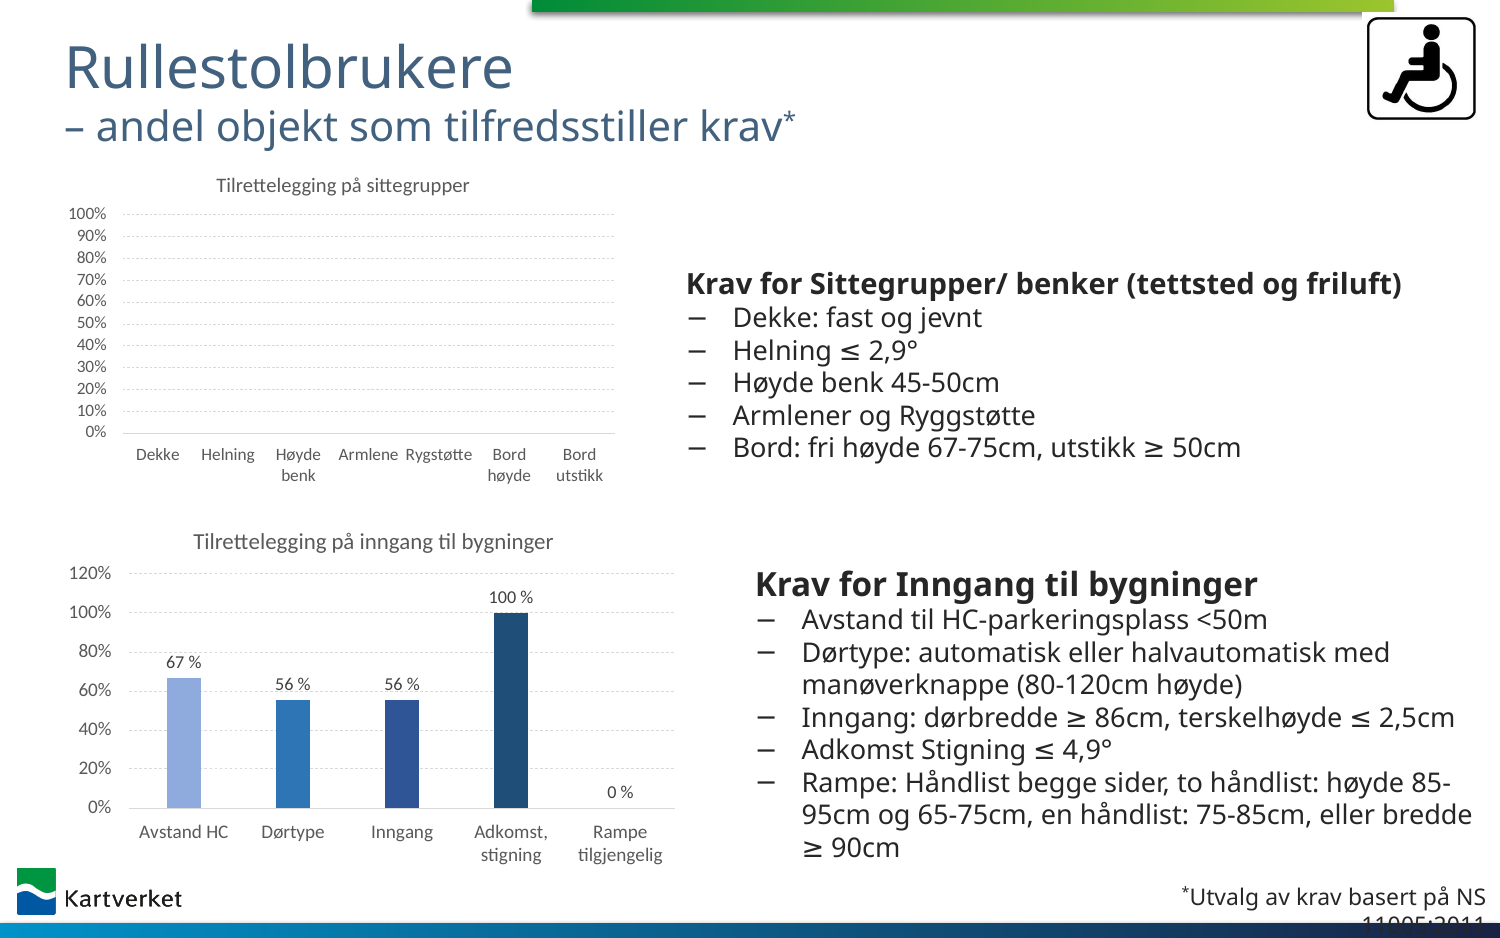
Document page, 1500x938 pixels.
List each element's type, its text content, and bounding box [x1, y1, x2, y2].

picture [62, 520, 686, 874]
text_box Rullestolbrukere – andel objekt som tilfredsstiller krav* [49, 25, 1431, 158]
text_box *Utvalg av krav basert på NS 11005:2011 [1068, 873, 1500, 938]
picture [62, 166, 625, 492]
text_box Krav for Inngang til bygninger Avstand til HC-parkeringsplass <50m Dørtype: automatisk eller halvautomatisk med manøverknappe (80-120cm høyde) Inngang: dørbredde ≥ 86cm, terskelhøyde ≤ 2,5cm Adkomst Stigning ≤ 4,9° Rampe: Håndlist begge sider, to håndlist: høyde 85-95cm og 65-75cm, en håndlist: 75-85cm, eller bredde ≥ 90cm [740, 555, 1491, 870]
picture [1362, 12, 1481, 126]
text_box Krav for Sittegrupper/ benker (tettsted og friluft) Dekke: fast og jevnt Helning ≤ 2,9° Høyde benk 45-50cm Armlener og Ryggstøtte Bord: fri høyde 67-75cm, utstikk ≥ 50cm [670, 258, 1418, 471]
